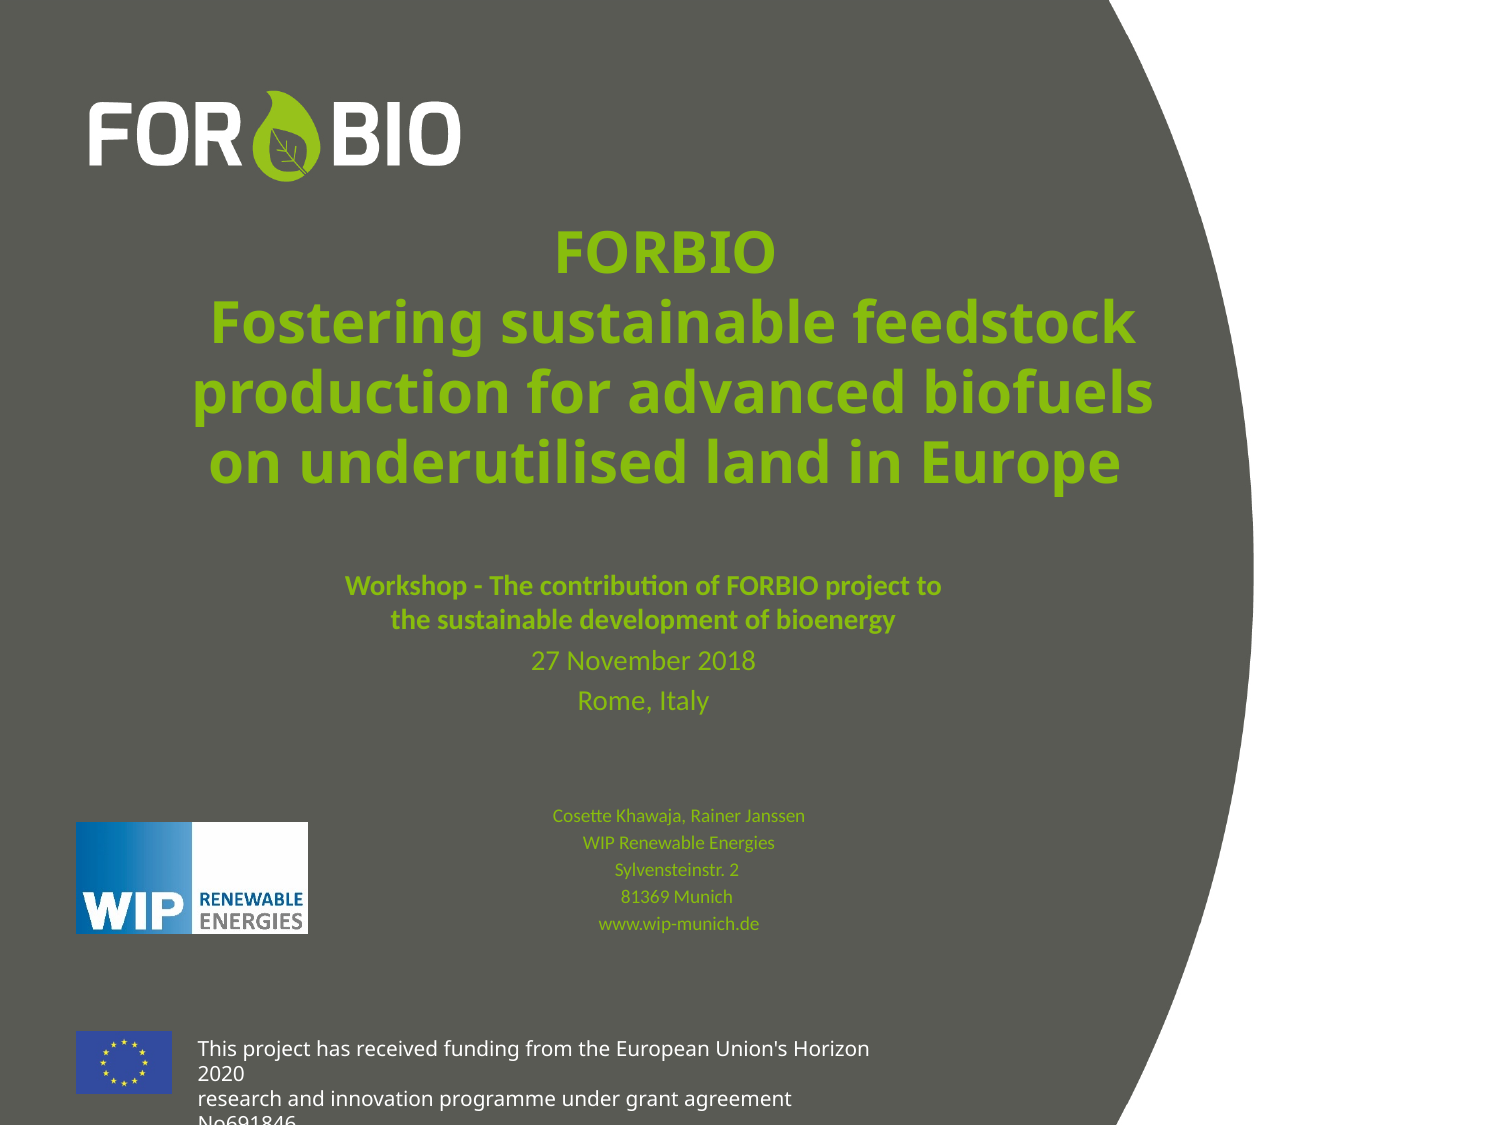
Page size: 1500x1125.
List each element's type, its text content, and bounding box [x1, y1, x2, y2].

subtitle Cosette Khawaja, Rainer Janssen WIP Renewable Energies Sylvensteinstr. 2 81369 Munich www.wip-munich.de [206, 633, 1152, 1012]
picture [0, 0, 1489, 1125]
title FORBIO Fostering sustainable feedstock production for advanced biofuels on underutilised land in Europe [147, 208, 1199, 539]
text_box Workshop - The contribution of FORBIO project to the sustainable development of bioenergy 27 November 2018 Rome, Italy [324, 527, 963, 728]
picture [240, 1117, 246, 1125]
